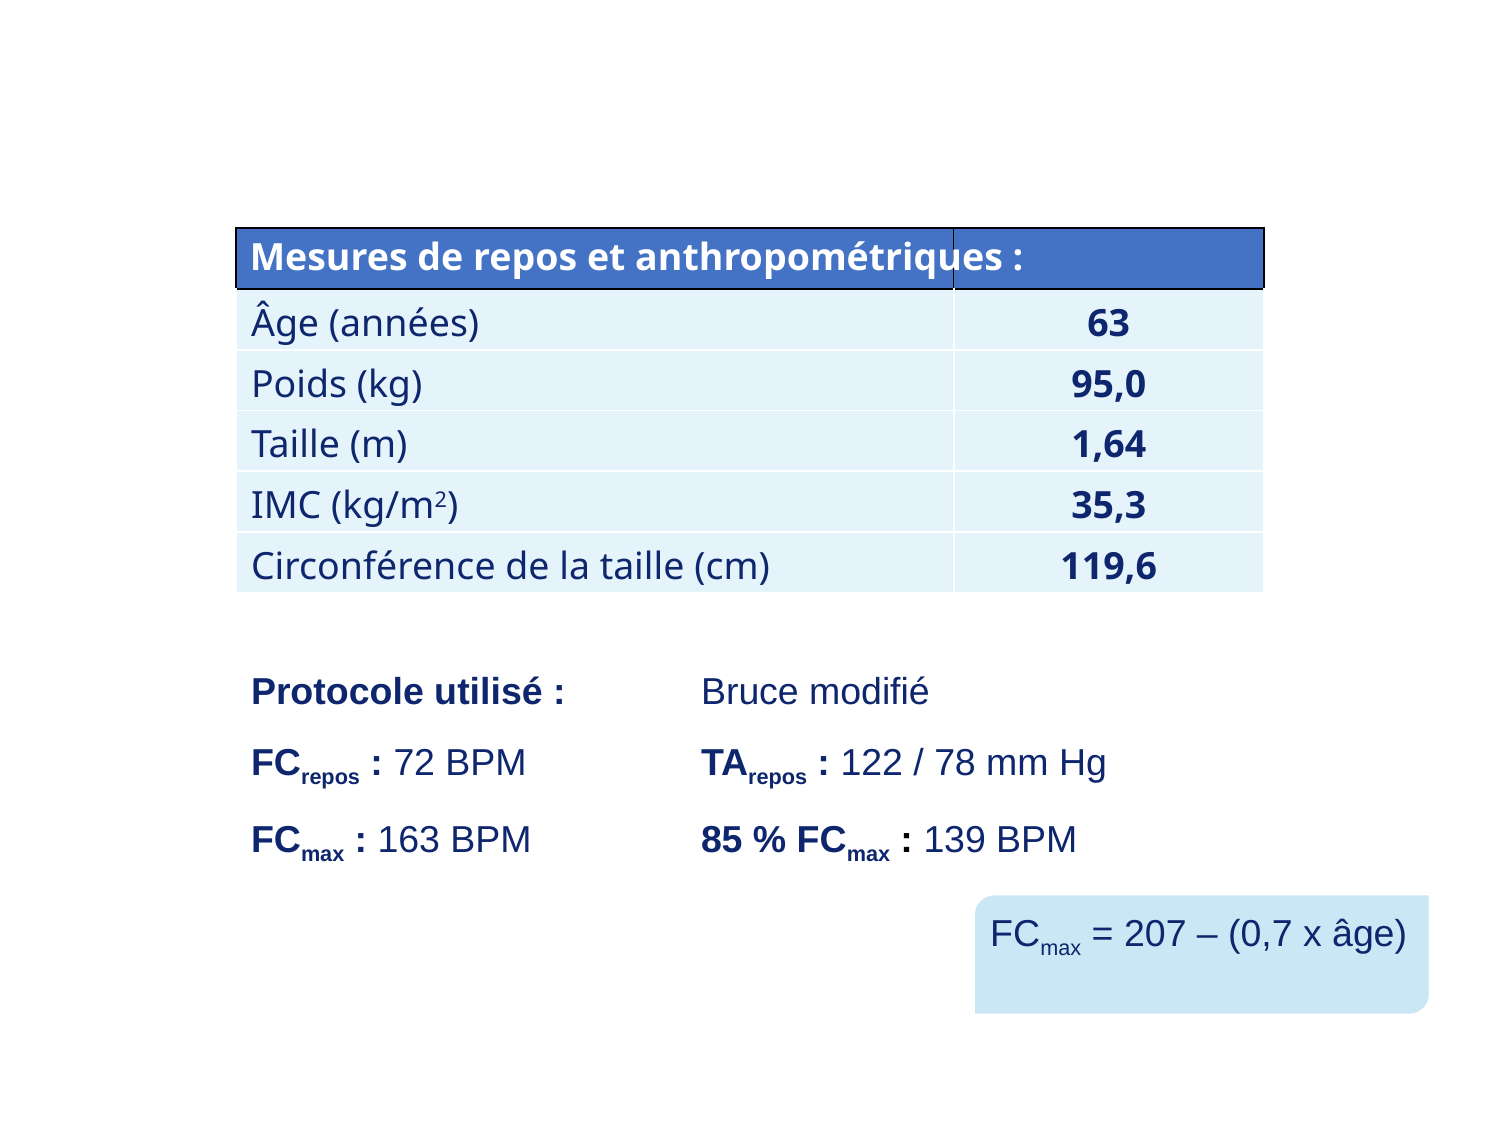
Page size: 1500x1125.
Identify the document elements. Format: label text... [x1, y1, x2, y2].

table_cell Taille (m) [237, 411, 953, 470]
table_cell IMC (kg/m2) [237, 472, 953, 531]
table_cell 1,64 [955, 411, 1263, 470]
table_cell 63 [955, 290, 1263, 349]
table_cell Âge (années) [237, 290, 953, 349]
text_box Protocole utilisé : Bruce modifié FCrepos : 72 BPM TArepos : 122 / 78 mm Hg FCmax : 163 BPM 85 % FCmax : 139 BPM [236, 637, 1247, 874]
table_cell 35,3 [955, 472, 1263, 531]
text_box Mesures de repos et anthropométriques : [234, 225, 1345, 286]
table_cell Circonférence de la taille (cm) [237, 533, 953, 592]
table_cell 95,0 [955, 351, 1263, 410]
table_cell 119,6 [955, 533, 1263, 592]
table_cell Poids (kg) [237, 351, 953, 410]
text_box FCmax = 207 – (0,7 x âge) [975, 894, 1432, 1015]
